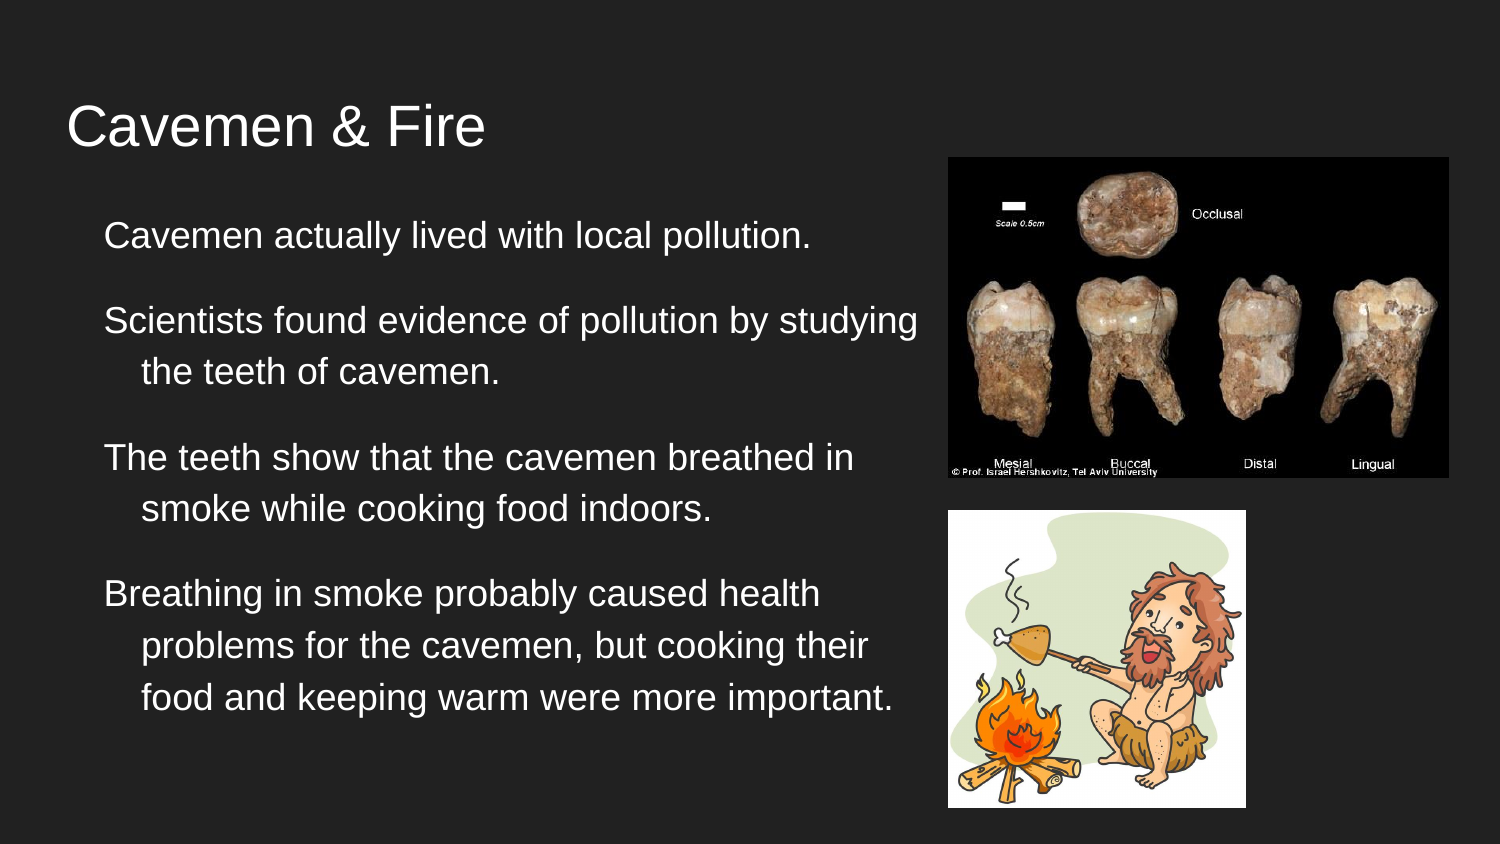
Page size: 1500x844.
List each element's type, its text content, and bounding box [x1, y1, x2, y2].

list Cavemen actually lived with local pollution. Scientists found evidence of pollution by studying the teeth of cavemen. The teeth show that the cavemen breathed in smoke while cooking food indoors. Breathing in smoke probably caused health problems for the cavemen, but cooking their food and keeping warm were more important. [51, 189, 940, 750]
picture [948, 157, 1450, 478]
picture [948, 510, 1247, 808]
title Cavemen & Fire [51, 72, 1449, 167]
